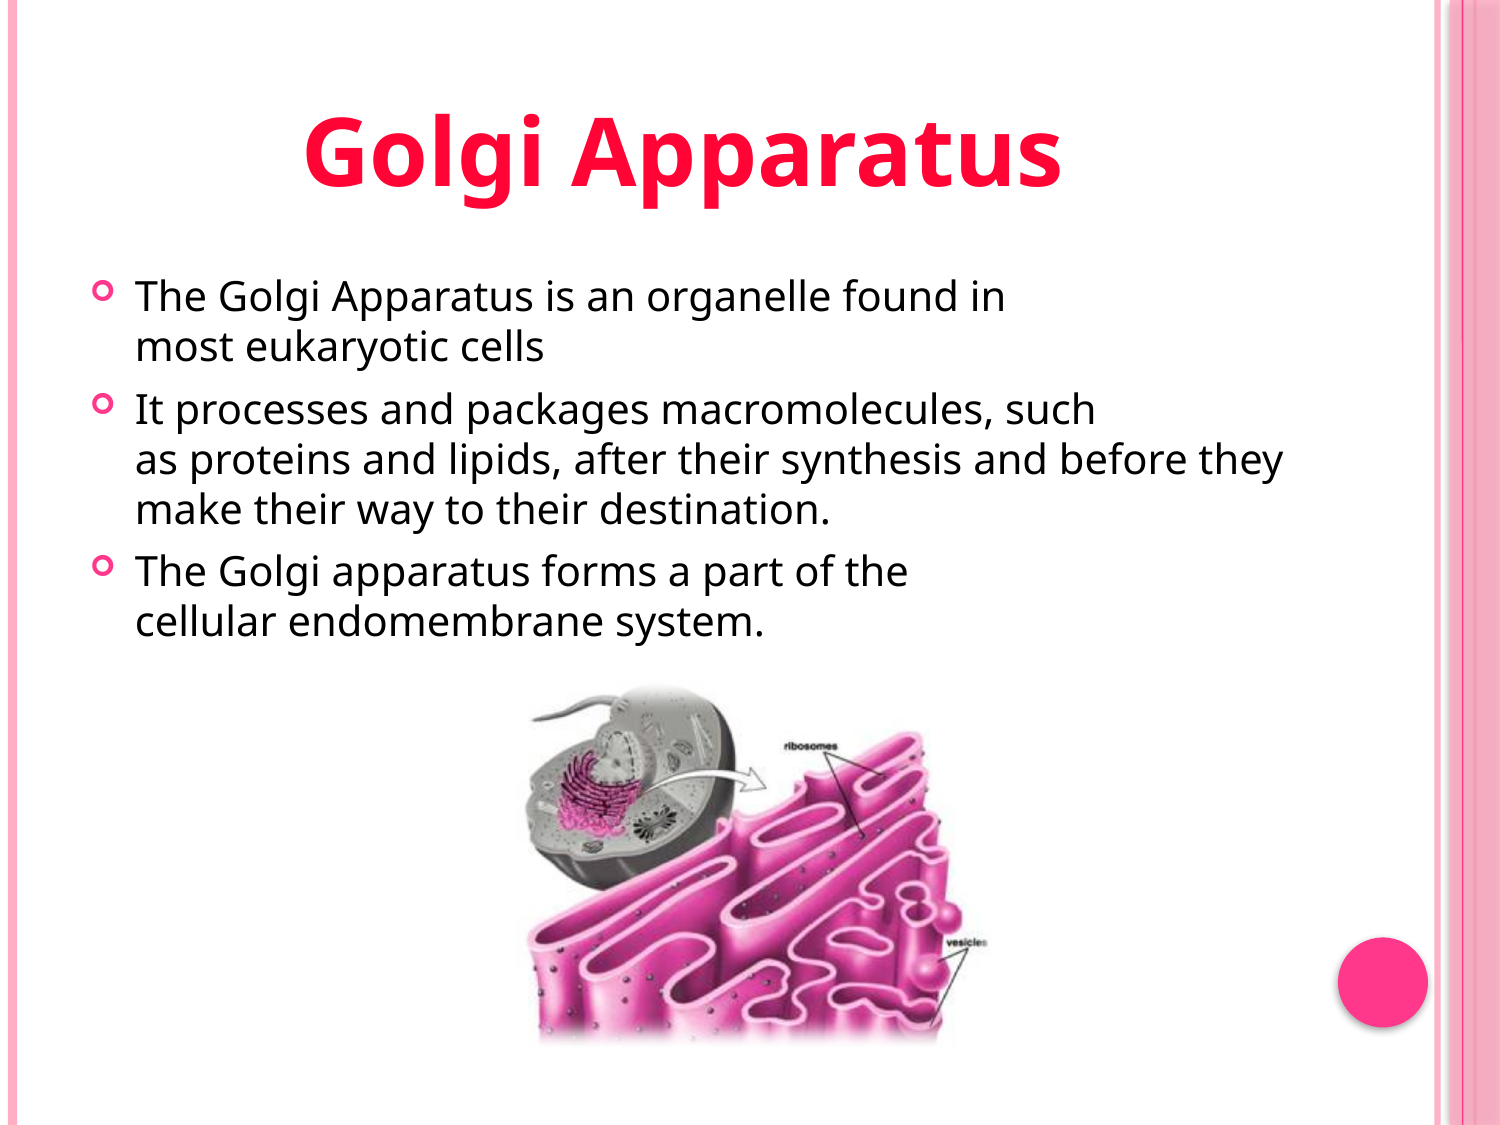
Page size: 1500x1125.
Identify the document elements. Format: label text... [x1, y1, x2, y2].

picture [503, 679, 1003, 1049]
list The Golgi Apparatus is an organelle found in most eukaryotic cells It processes and packages macromolecules, such as proteins and lipids, after their synthesis and before they make their way to their destination. The Golgi apparatus forms a part of the cellular endomembrane system. [75, 262, 1300, 1062]
title Golgi Apparatus [70, 82, 1296, 270]
